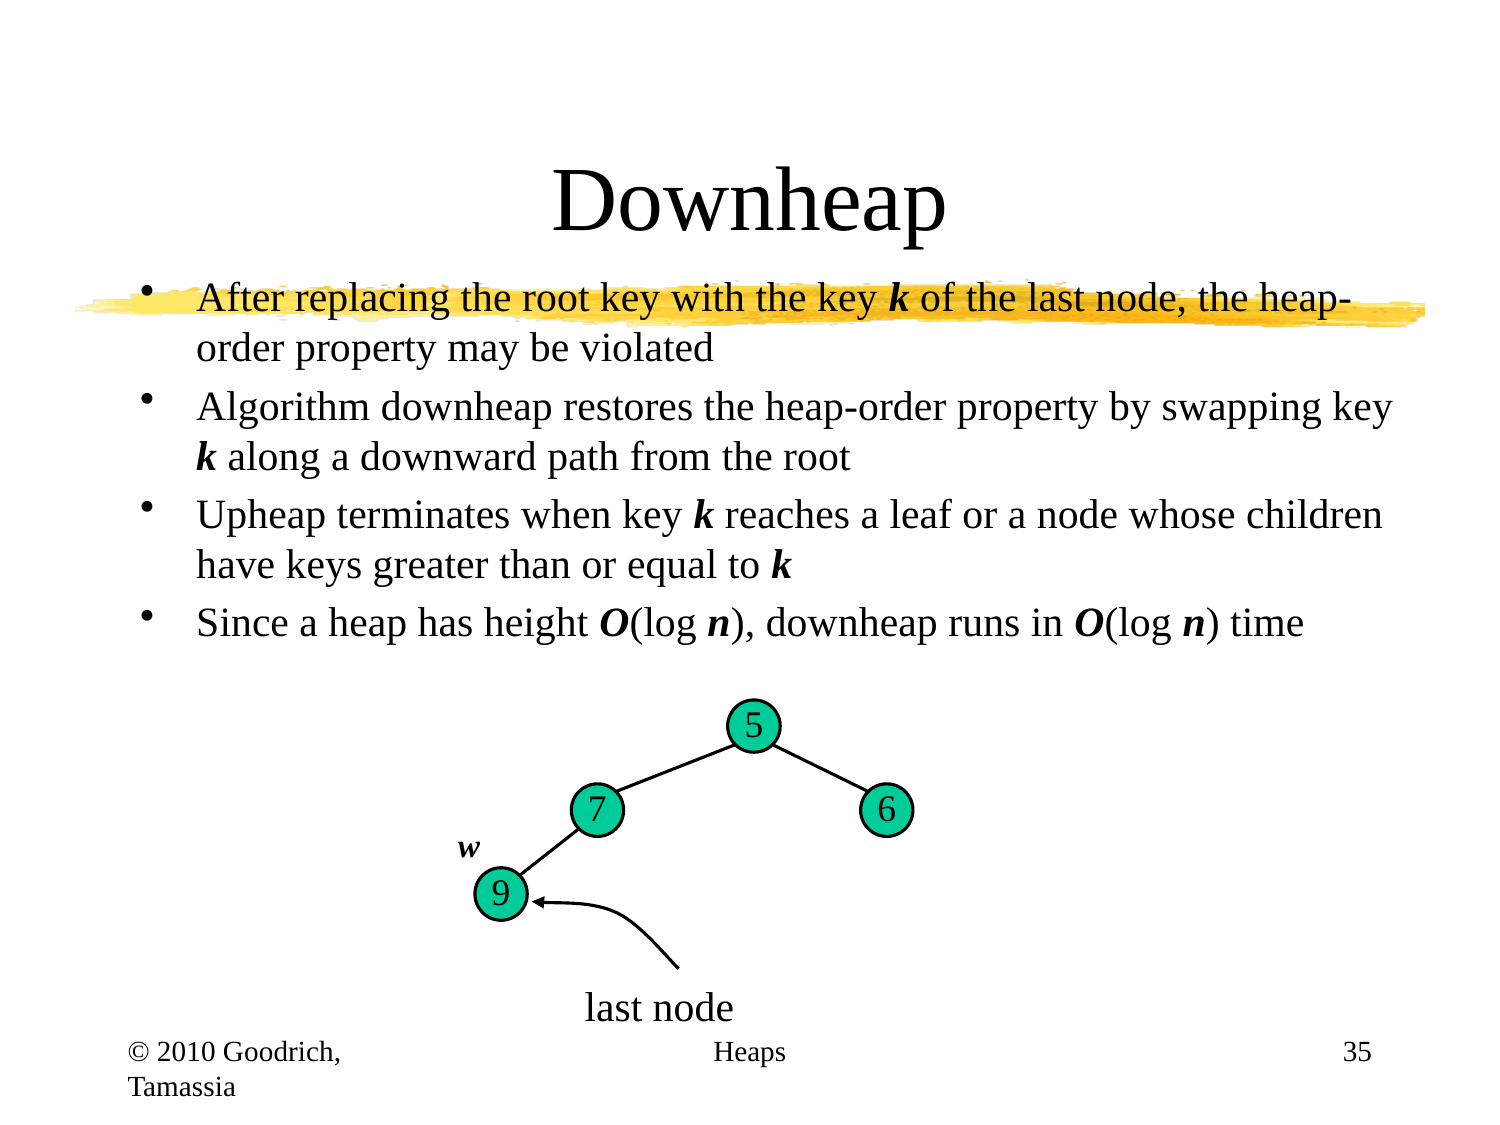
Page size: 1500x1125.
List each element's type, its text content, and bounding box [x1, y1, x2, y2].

text_box 9 [474, 867, 528, 921]
title Downheap [112, 99, 1388, 288]
text_box 7 [571, 783, 624, 837]
text_box 6 [860, 783, 913, 837]
slide_number © 2010 Goodrich, Tamassia [112, 1024, 426, 1101]
footer Heaps [512, 1024, 988, 1101]
slide_number 35 [1074, 1024, 1388, 1101]
text_box last node [569, 972, 750, 1038]
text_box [615, 745, 736, 791]
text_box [772, 745, 869, 791]
text_box 5 [727, 699, 781, 753]
list After replacing the root key with the key k of the last node, the heap-order property may be violated Algorithm downheap restores the heap-order property by swapping key k along a downward path from the root Upheap terminates when key k reaches a leaf or a node whose children have keys greater than or equal to k Since a heap has height O(log n), downheap runs in O(log n) time [124, 262, 1438, 663]
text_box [519, 829, 580, 875]
text_box w [443, 817, 496, 872]
text_box [531, 896, 679, 969]
picture [75, 274, 124, 338]
